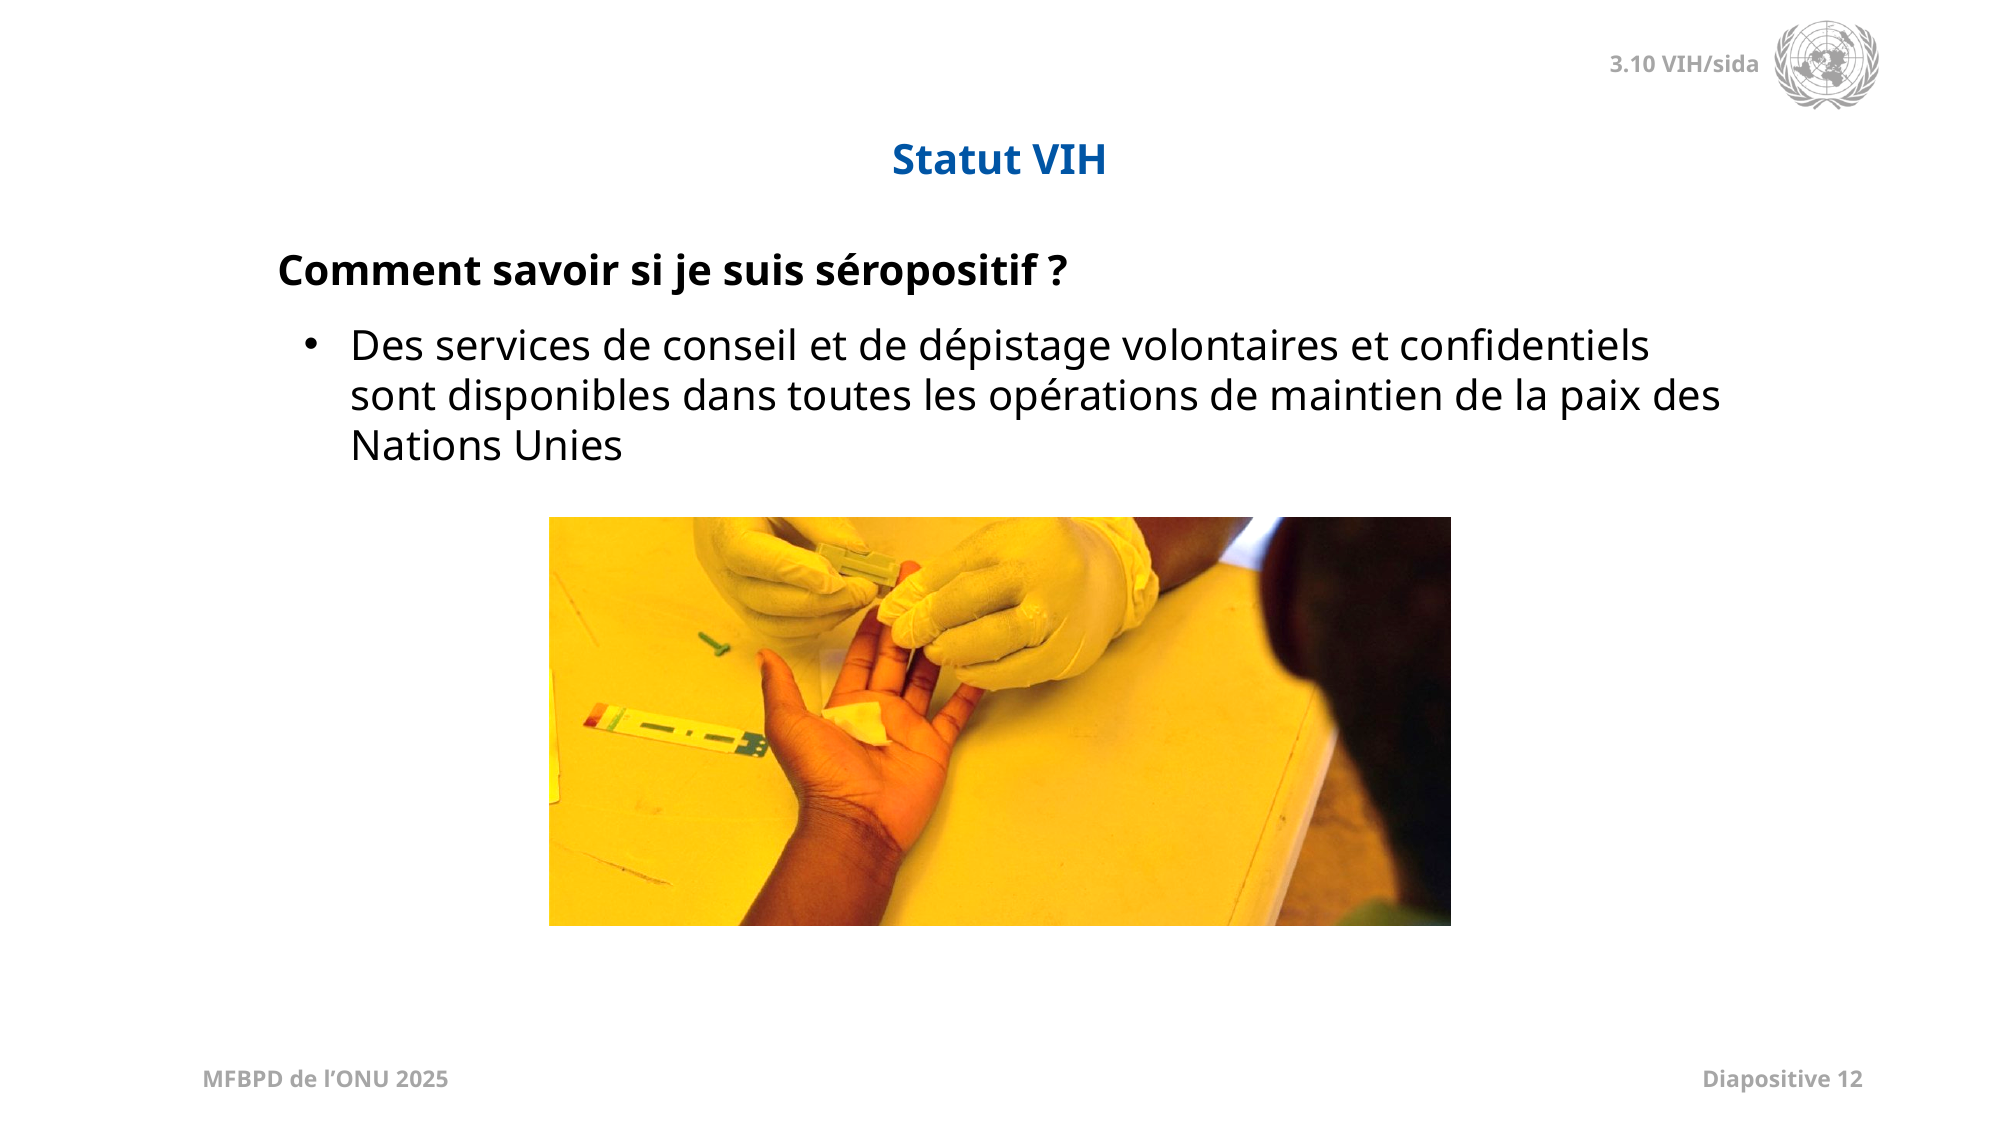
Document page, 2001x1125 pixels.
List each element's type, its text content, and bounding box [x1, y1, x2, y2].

text_box Statut VIH [204, 125, 1796, 191]
picture [549, 517, 1451, 926]
text_box Comment savoir si je suis séropositif ? Des services de conseil et de dépistage volontaires et confidentiels sont disponibles dans toutes les opérations de maintien de la paix des Nations Unies [262, 235, 1739, 476]
